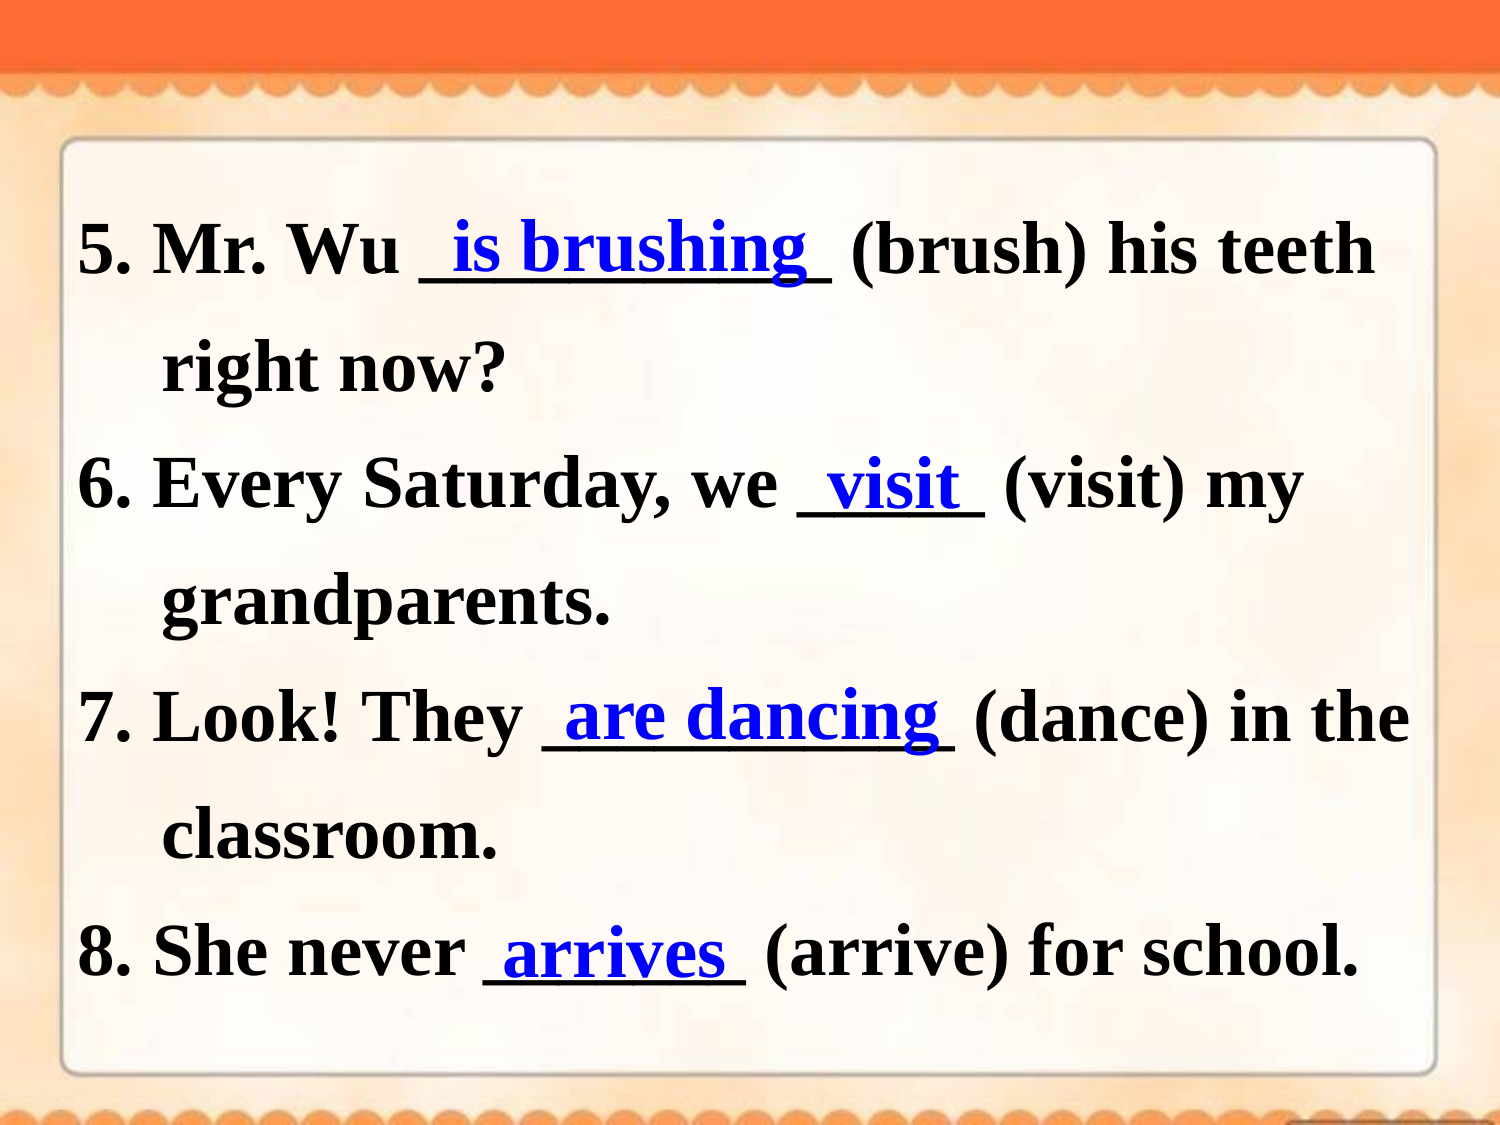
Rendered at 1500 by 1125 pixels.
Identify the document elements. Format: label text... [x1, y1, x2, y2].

text_box is brushing [437, 162, 888, 295]
text_box visit [812, 399, 1025, 532]
text_box arrives [487, 867, 963, 1000]
picture [0, 0, 1500, 1125]
text_box are dancing [549, 630, 988, 762]
text_box 5. Mr. Wu ___________ (brush) his teeth right now? 6. Every Saturday, we _____ (visit) my grandparents. 7. Look! They ___________ (dance) in the classroom. 8. She never _______ (arrive) for school. [62, 164, 1500, 999]
